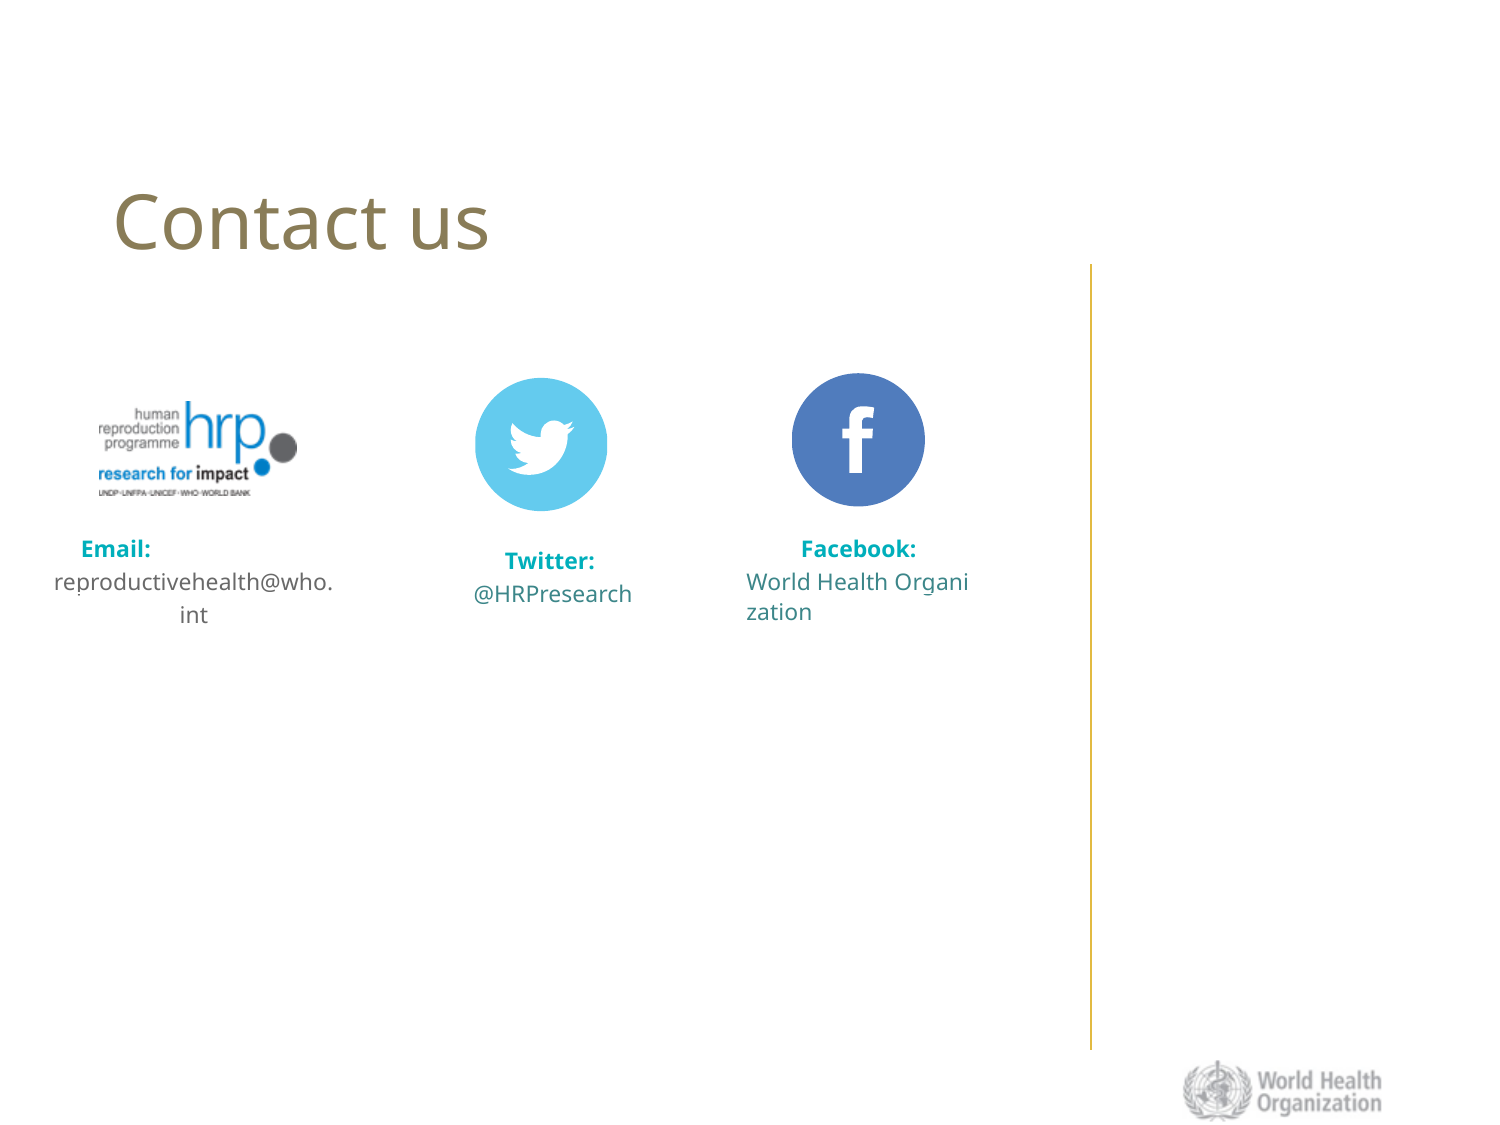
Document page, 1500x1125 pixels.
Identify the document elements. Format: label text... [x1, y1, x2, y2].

picture [99, 400, 297, 496]
text_box Facebook: World Health Organization [746, 528, 971, 678]
text_box Twitter: @HRPresearch [446, 540, 654, 690]
text_box Email: reproductivehealth@who.int [52, 528, 336, 678]
picture [475, 377, 608, 512]
title Contact us [112, 187, 1388, 338]
picture [1163, 1059, 1405, 1125]
picture [791, 372, 926, 507]
